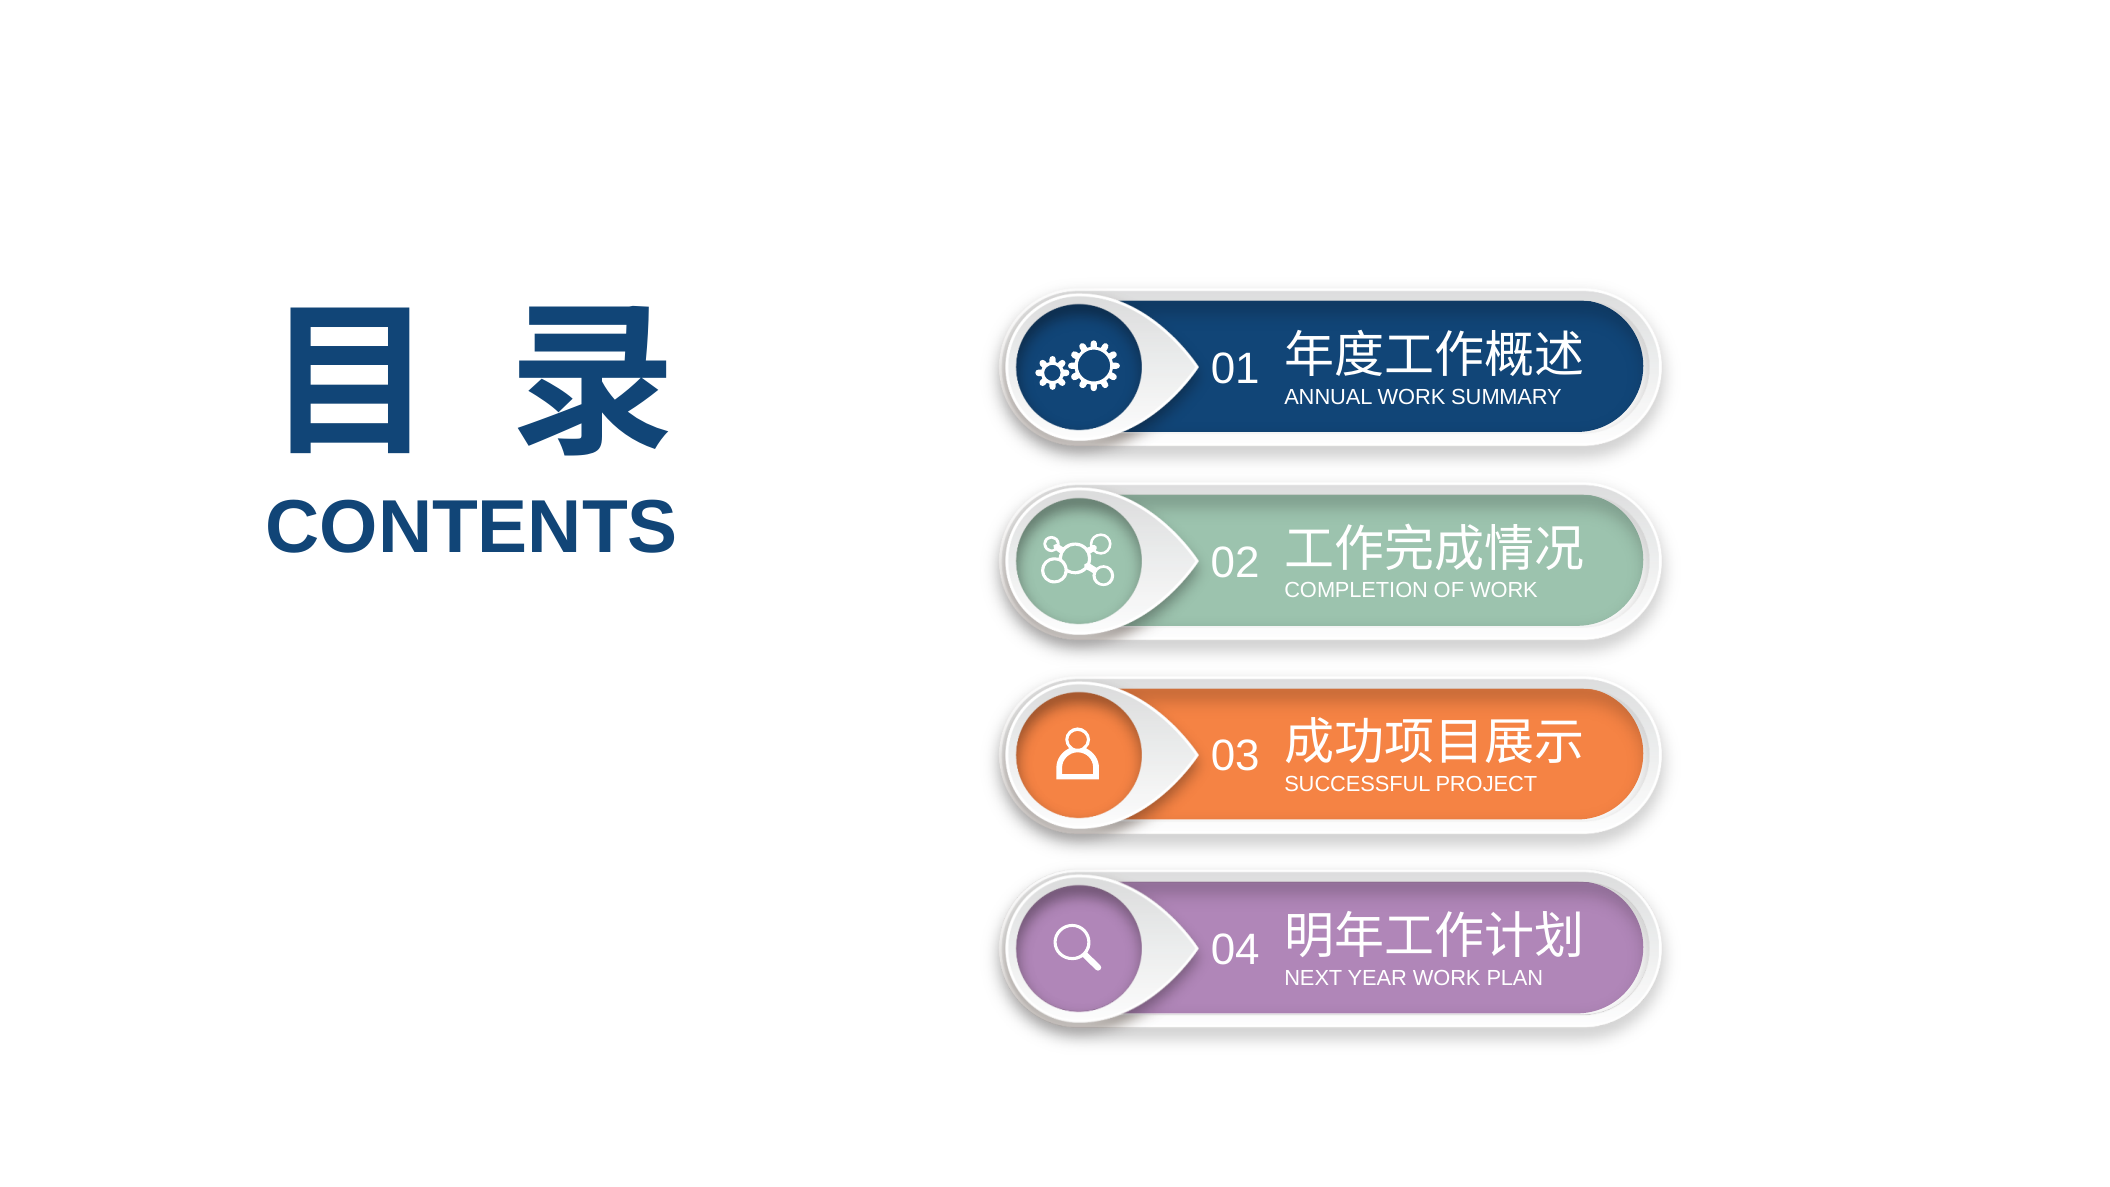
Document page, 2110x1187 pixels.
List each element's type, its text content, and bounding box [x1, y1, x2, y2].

text_box 目 录 [234, 273, 710, 474]
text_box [974, 466, 1687, 660]
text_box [974, 853, 1687, 1062]
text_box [974, 660, 1687, 853]
text_box CONTENTS [243, 476, 700, 568]
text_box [974, 272, 1687, 466]
